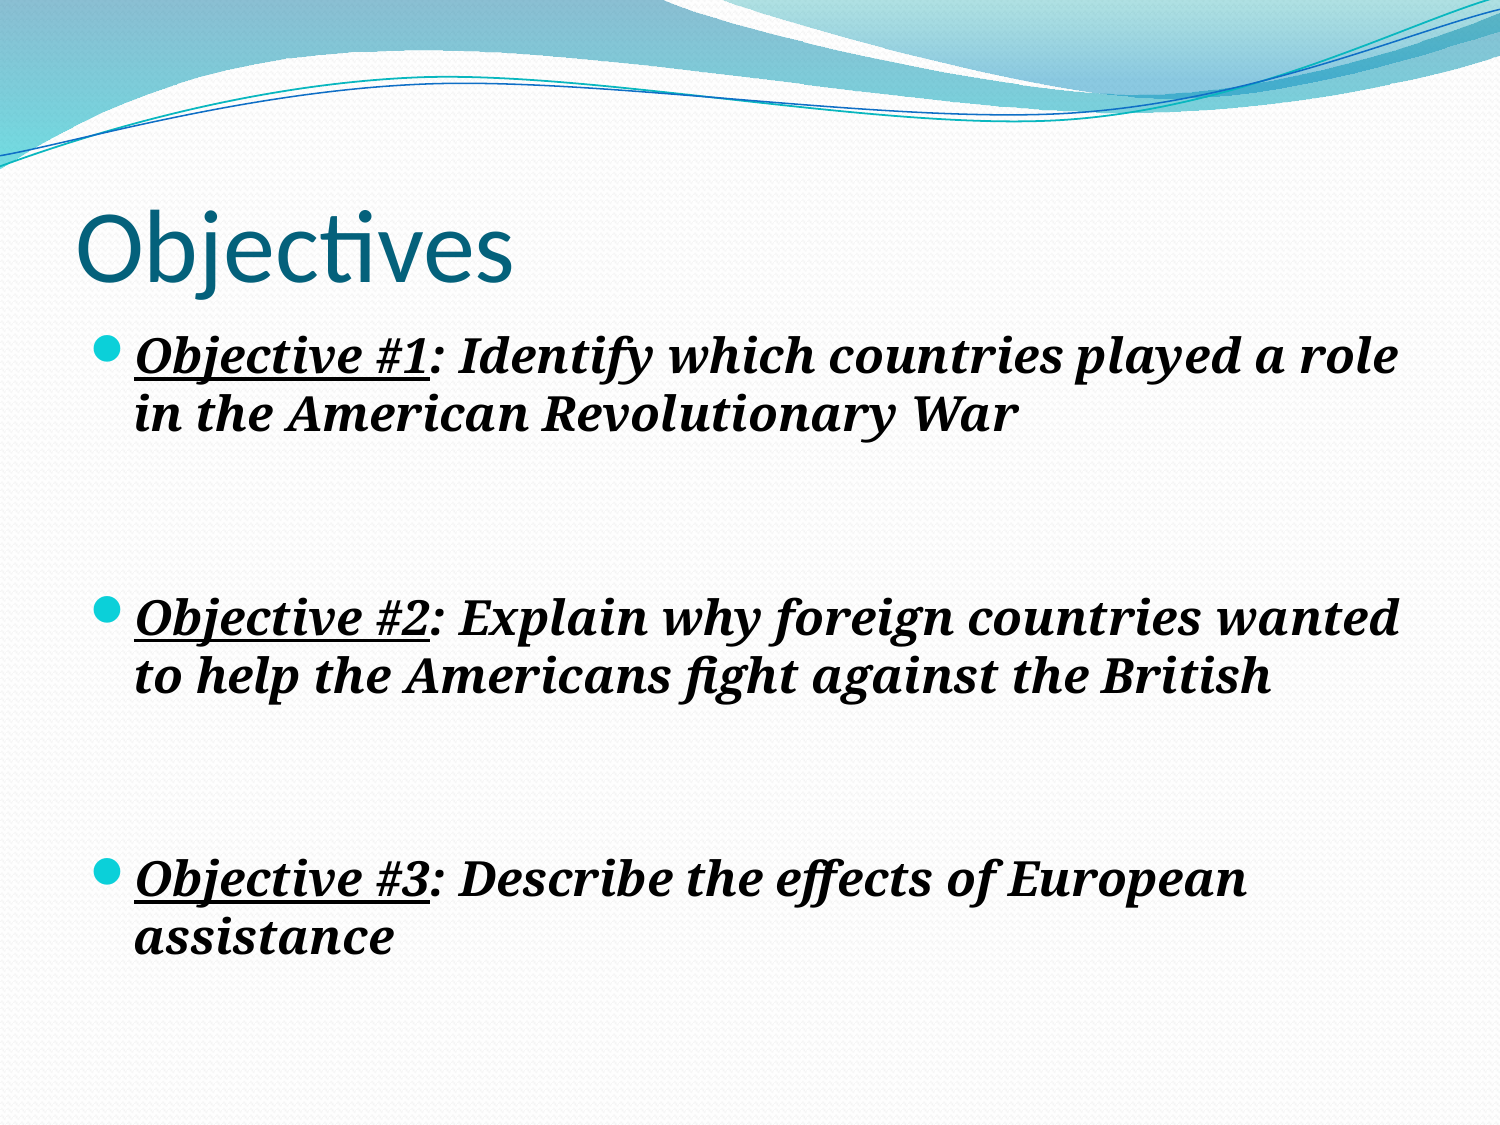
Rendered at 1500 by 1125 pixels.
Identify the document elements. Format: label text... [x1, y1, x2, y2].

list Objective #1: Identify which countries played a role in the American Revolutionary War Objective #2: Explain why foreign countries wanted to help the Americans fight against the British Objective #3: Describe the effects of European assistance [75, 317, 1425, 1038]
title Objectives [75, 115, 1425, 303]
